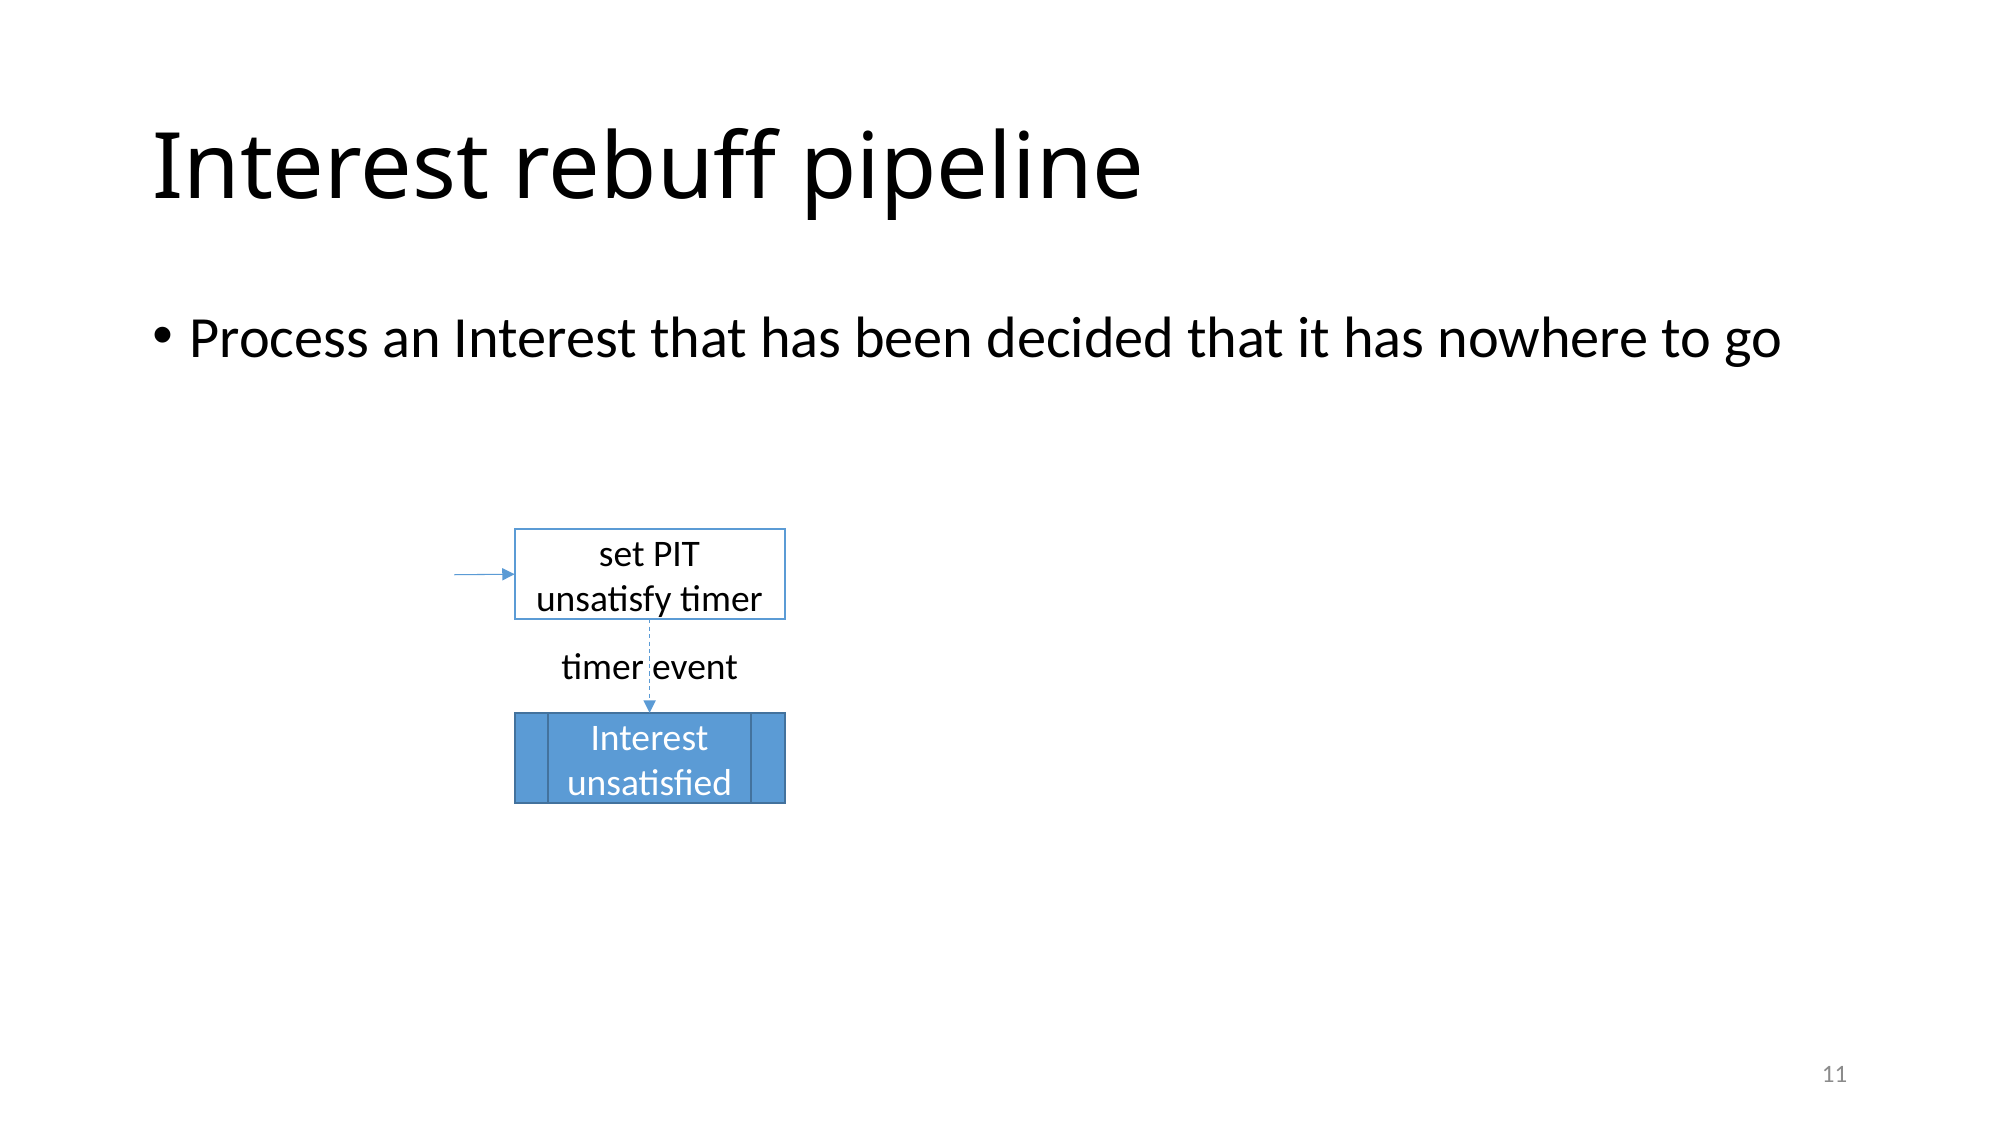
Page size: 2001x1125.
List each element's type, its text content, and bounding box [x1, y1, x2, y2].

slide_number 11 [1412, 1042, 1863, 1103]
text_box timer event [546, 634, 649, 695]
list Process an Interest that has been decided that it has nowhere to go [137, 299, 1863, 1014]
text_box set PIT unsatisfy timer [514, 528, 786, 620]
text_box timer event [650, 634, 753, 695]
text_box Interest unsatisfied [514, 712, 786, 804]
title Interest rebuff pipeline [137, 59, 1863, 278]
